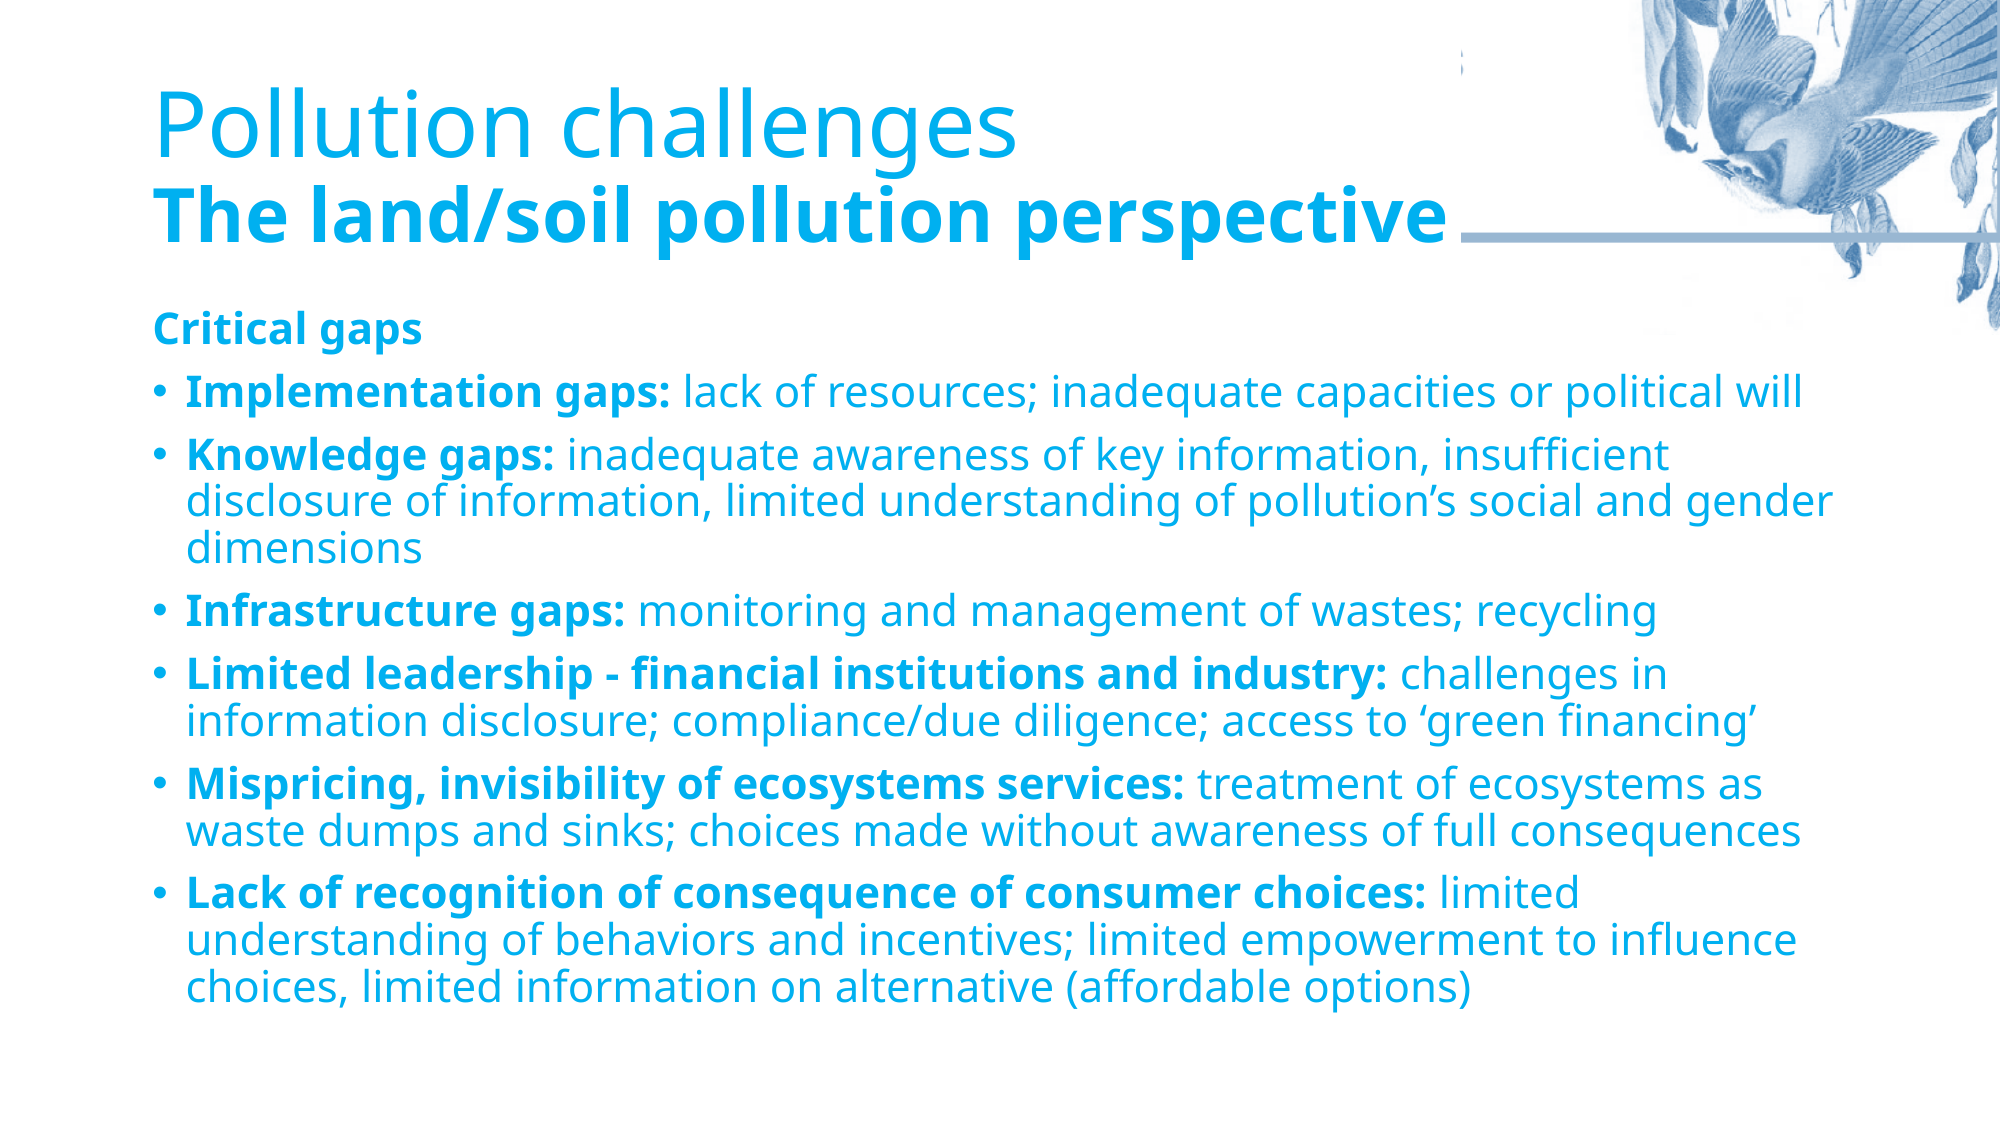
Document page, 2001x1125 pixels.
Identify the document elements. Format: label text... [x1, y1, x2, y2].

list Critical gaps Implementation gaps: lack of resources; inadequate capacities or political will Knowledge gaps: inadequate awareness of key information, insufficient disclosure of information, limited understanding of pollution’s social and gender dimensions Infrastructure gaps: monitoring and management of wastes; recycling Limited leadership - financial institutions and industry: challenges in information disclosure; compliance/due diligence; access to ‘green financing’ Mispricing, invisibility of ecosystems services: treatment of ecosystems as waste dumps and sinks; choices made without awareness of full consequences Lack of recognition of consequence of consumer choices: limited understanding of behaviors and incentives; limited empowerment to influence choices, limited information on alternative (affordable options) [137, 299, 1863, 1125]
picture [1461, 0, 2000, 335]
title Pollution challenges The land/soil pollution perspective [137, 59, 1461, 278]
